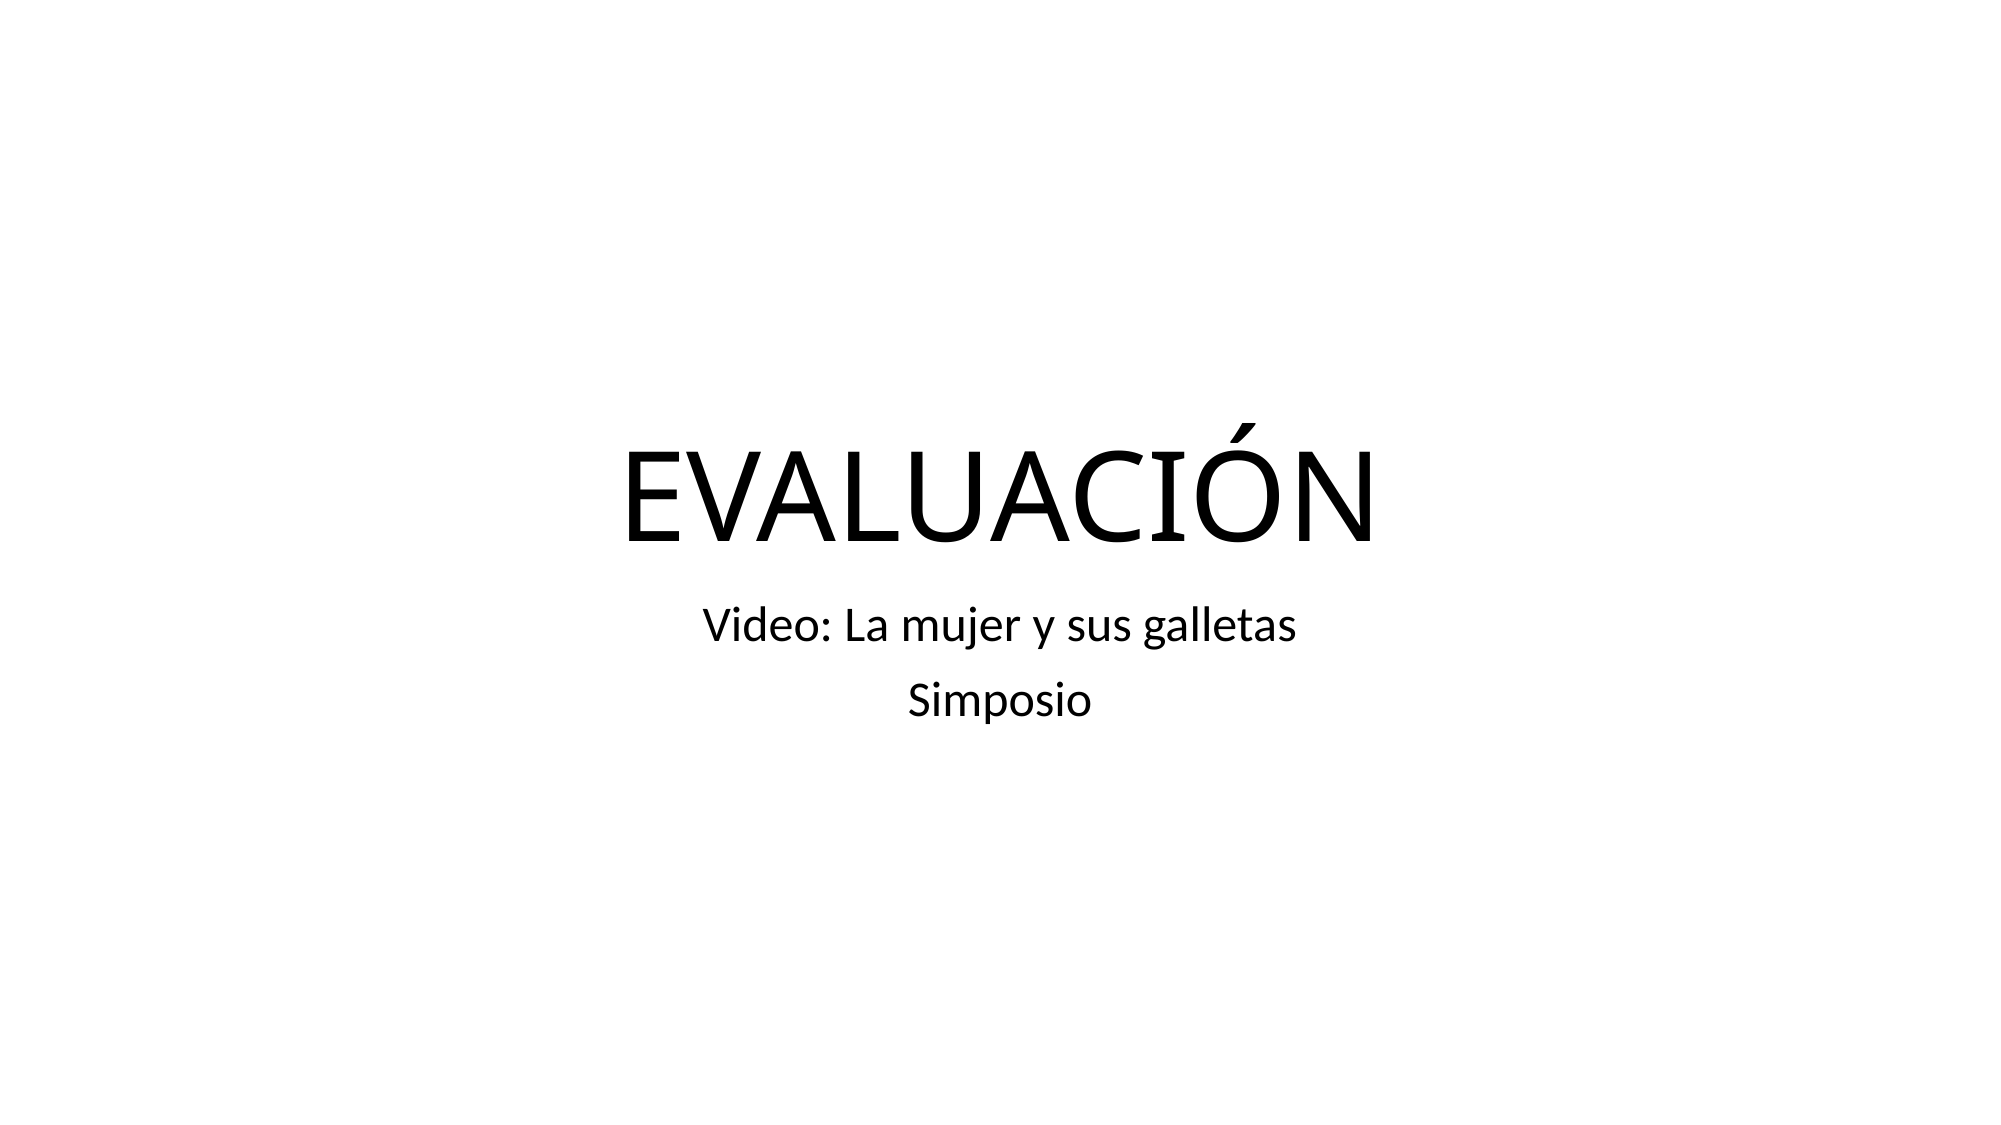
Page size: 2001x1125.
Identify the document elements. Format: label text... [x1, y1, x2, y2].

title EVALUACIÓN [249, 184, 1750, 576]
subtitle Video: La mujer y sus galletas Simposio [249, 590, 1750, 863]
